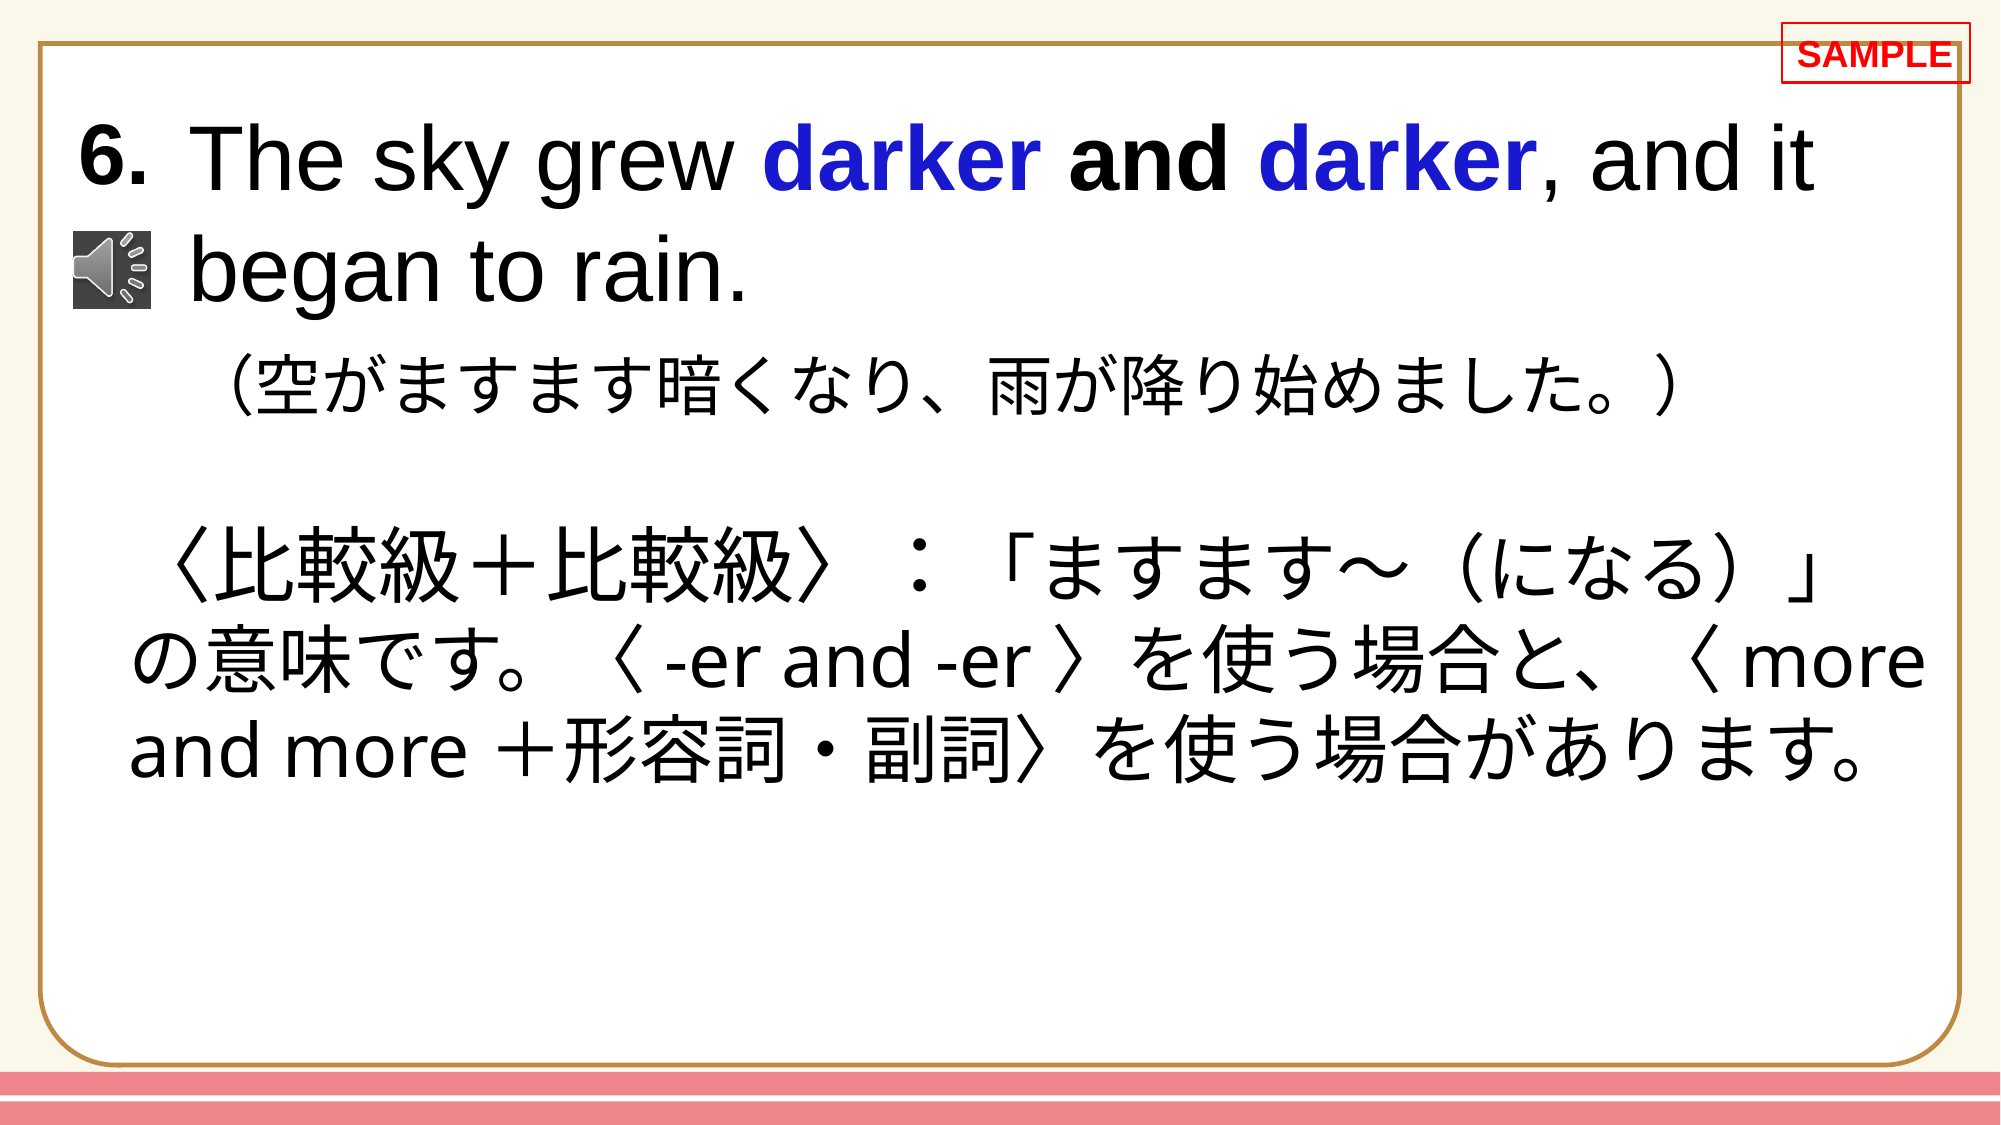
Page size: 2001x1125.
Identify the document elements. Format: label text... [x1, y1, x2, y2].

text_box SAMPLE [1782, 22, 1971, 83]
title （空がますます暗くなり、雨が降り始めました。） [173, 336, 1945, 443]
list The sky grew darker and darker, and it began to rain. [173, 90, 1945, 328]
list 6. [55, 90, 173, 209]
list 〈比較級＋比較級〉：「ますます～（になる）」の意味です。〈-er and -er〉を使う場合と、〈more and more＋形容詞・副詞〉を使う場合があります。 [114, 505, 1945, 1067]
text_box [72, 230, 152, 311]
